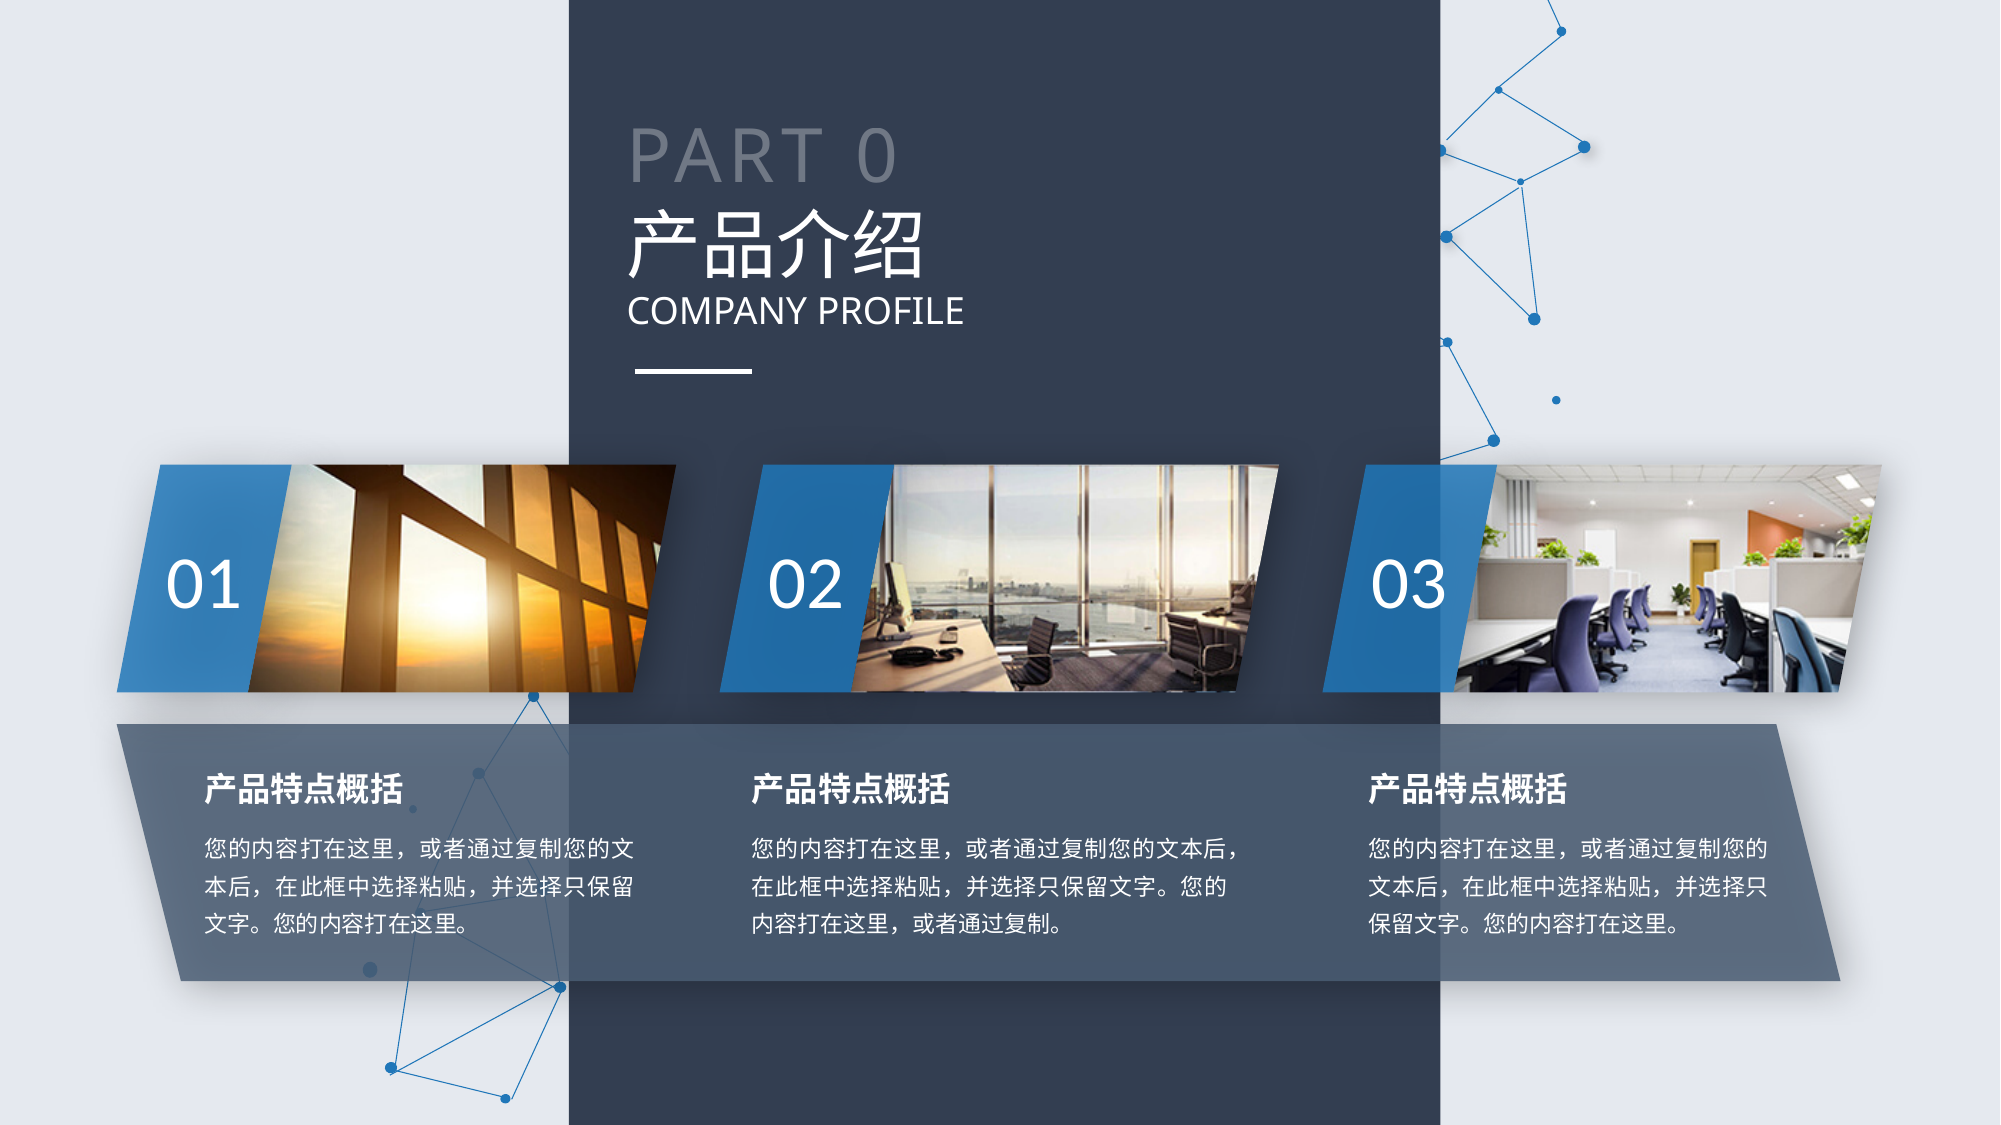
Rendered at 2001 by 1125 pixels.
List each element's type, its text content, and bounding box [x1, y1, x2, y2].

text_box [298, 464, 677, 693]
text_box 产品特点概括 您的内容打在这里，或者通过复制您的文本后，在此框中选择粘贴，并选择只保留文字。您的内容打在这里。 [204, 770, 635, 938]
text_box 01 [116, 464, 292, 693]
text_box [1502, 464, 1882, 693]
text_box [611, 99, 1278, 372]
text_box 产品特点概括 您的内容打在这里，或者通过复制您的文本后，在此框中选择粘贴，并选择只保留文字。您的内容打在这里。 [1368, 770, 1770, 938]
text_box [115, 723, 1842, 983]
text_box [900, 464, 1280, 693]
text_box 产品特点概括 您的内容打在这里，或者通过复制您的文本后，在此框中选择粘贴，并选择只保留文字。您的内容打在这里，或者通过复制。 [751, 770, 1229, 938]
text_box 02 [719, 464, 895, 693]
text_box 03 [1322, 464, 1498, 693]
